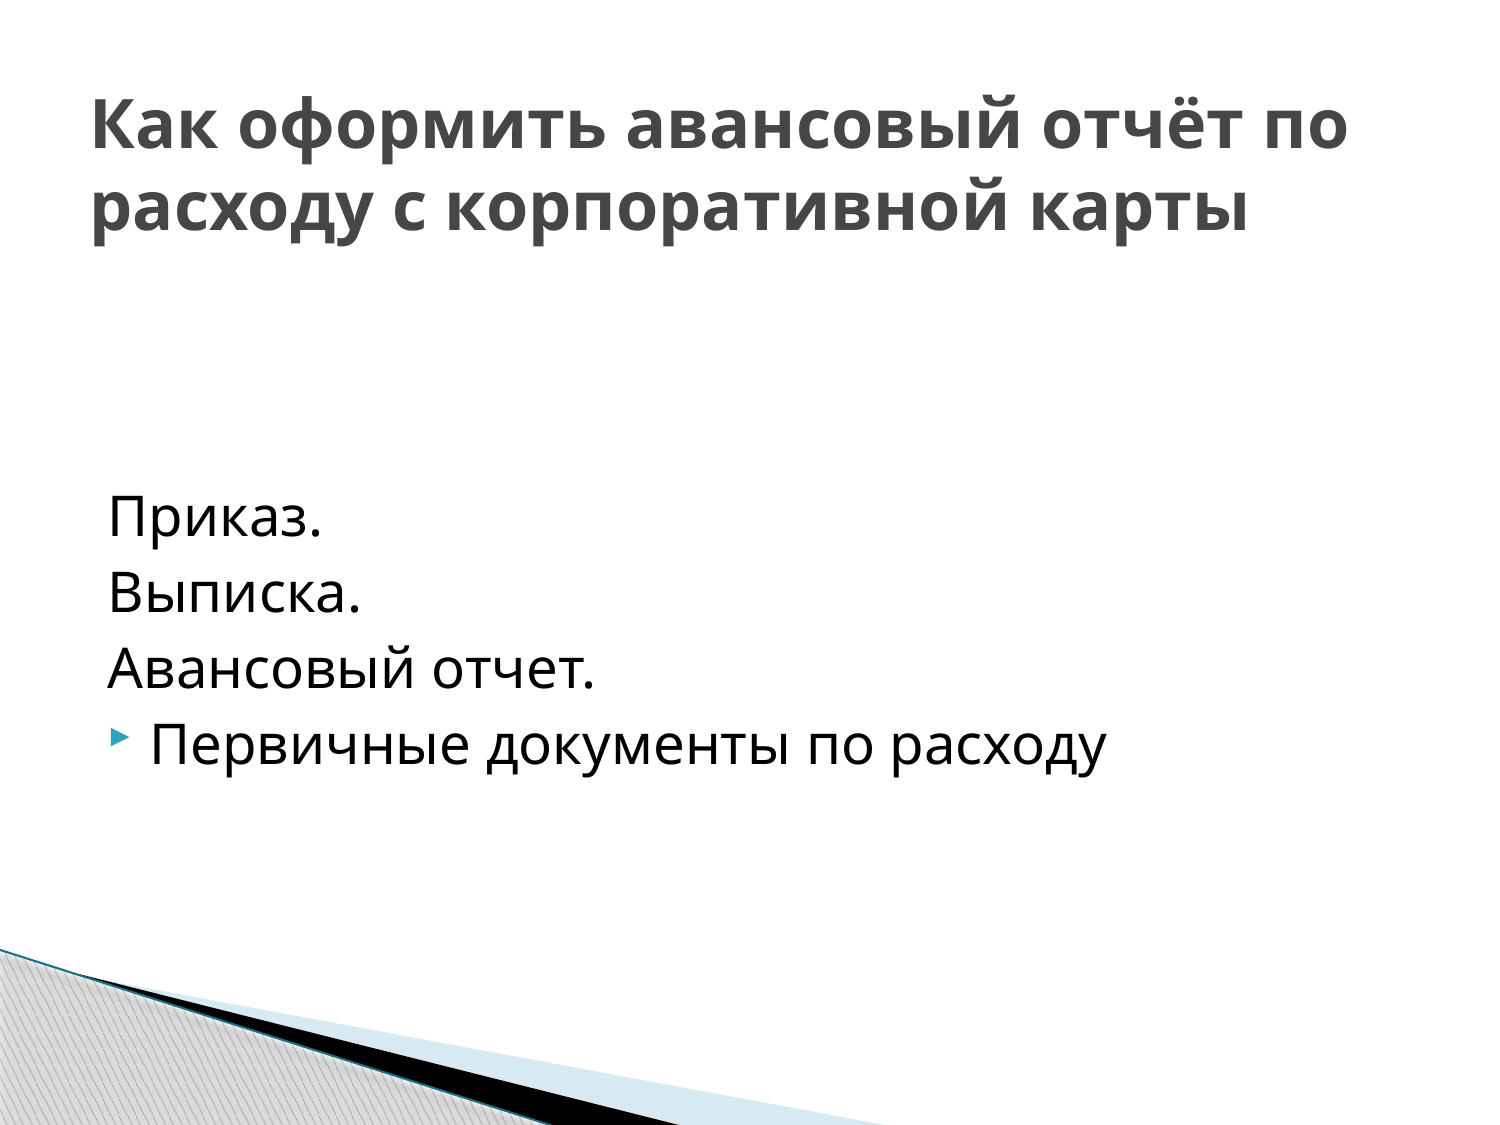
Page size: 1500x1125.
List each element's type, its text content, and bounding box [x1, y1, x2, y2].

list Приказ. Выписка. Авансовый отчет. Первичные документы по расходу [75, 397, 1425, 986]
title Как оформить авансовый отчёт по расходу с корпоративной карты [75, 45, 1425, 362]
